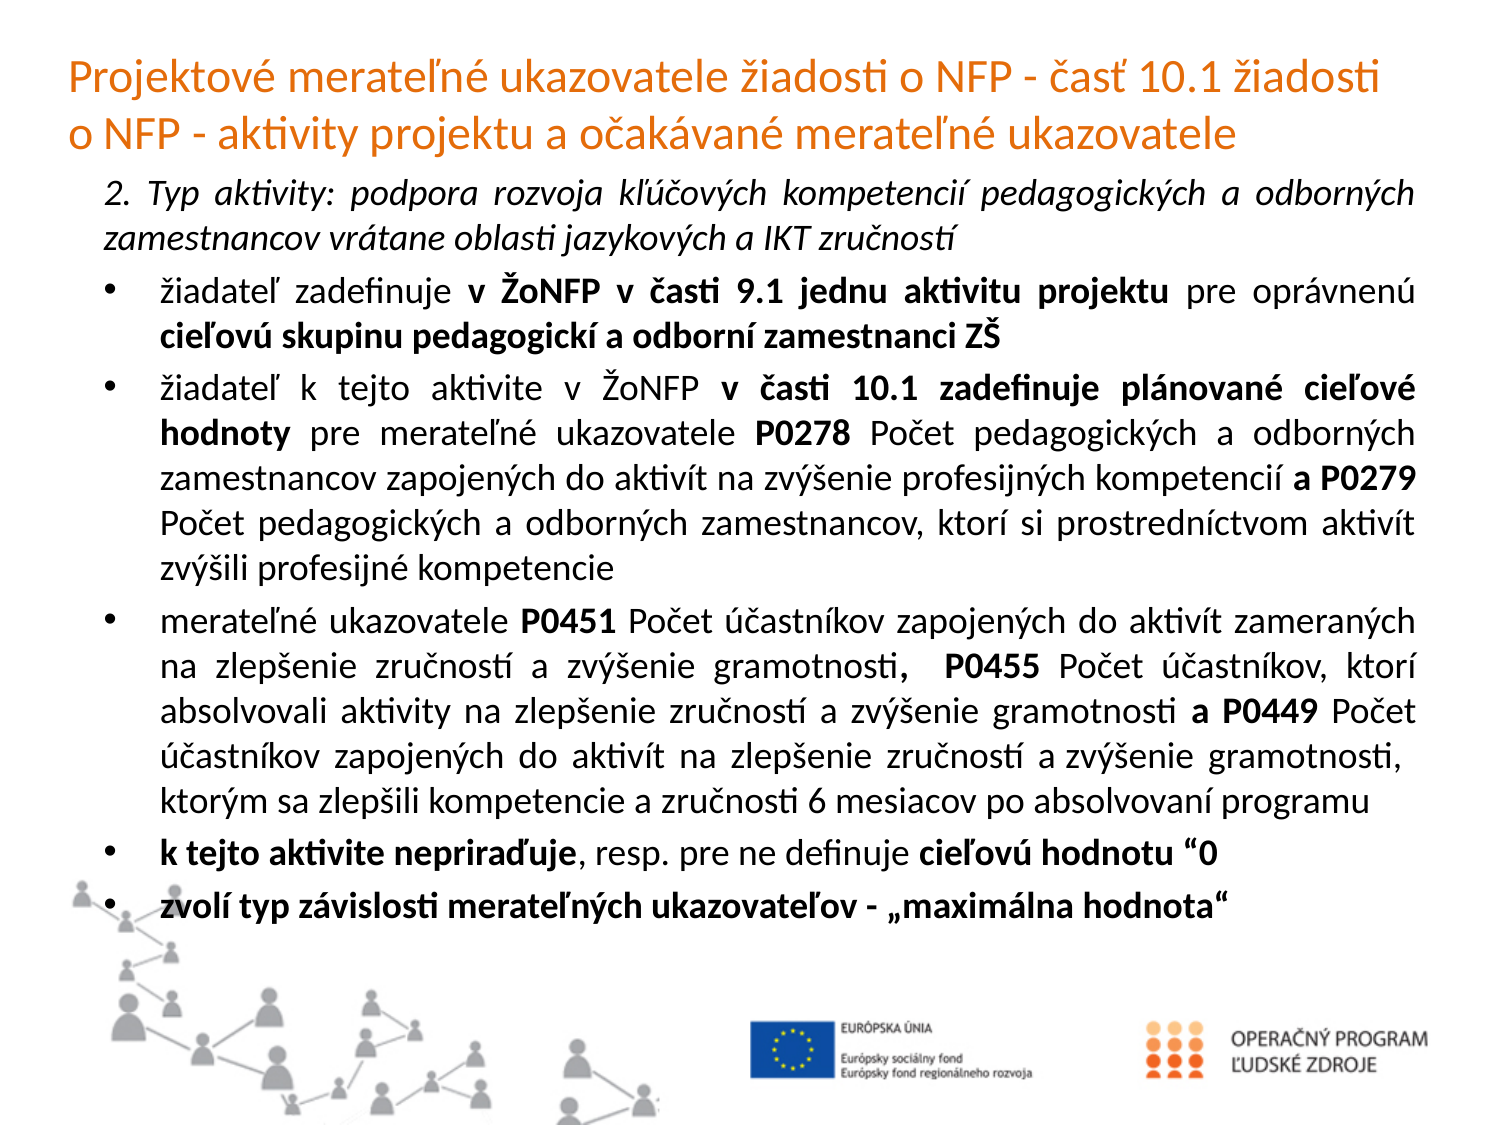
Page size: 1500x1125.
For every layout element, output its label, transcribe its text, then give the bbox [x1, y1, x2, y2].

title Projektové merateľné ukazovatele žiadosti o NFP - časť 10.1 žiadosti o NFP - aktivity projektu a očakávané merateľné ukazovatele [52, 42, 1426, 162]
list 2. Typ aktivity: podpora rozvoja kľúčových kompetencií pedagogických a odborných zamestnancov vrátane oblasti jazykových a IKT zručností žiadateľ zadefinuje v ŽoNFP v časti 9.1 jednu aktivitu projektu pre oprávnenú cieľovú skupinu pedagogickí a odborní zamestnanci ZŠ žiadateľ k tejto aktivite v ŽoNFP v časti 10.1 zadefinuje plánované cieľové hodnoty pre merateľné ukazovatele P0278 Počet pedagogických a odborných zamestnancov zapojených do aktivít na zvýšenie profesijných kompetencií a P0279 Počet pedagogických a odborných zamestnancov, ktorí si prostredníctvom aktivít zvýšili profesijné kompetencie merateľné ukazovatele P0451 Počet účastníkov zapojených do aktivít zameraných na zlepšenie zručností a zvýšenie gramotnosti, P0455 Počet účastníkov, ktorí absolvovali aktivity na zlepšenie zručností a zvýšenie gramotnosti a P0449 Počet účastníkov zapojených do aktivít na zlepšenie zručností a zvýšenie gramotnosti, ktorým sa zlepšili kompetencie a zručnosti 6 mesiacov po absolvovaní programu k tejto aktivite nepriraďuje, resp. pre ne definuje cieľovú hodnotu “0 zvolí typ závislosti merateľných ukazovateľov - „maximálna hodnota“ [88, 160, 1432, 965]
picture [0, 0, 1500, 1125]
